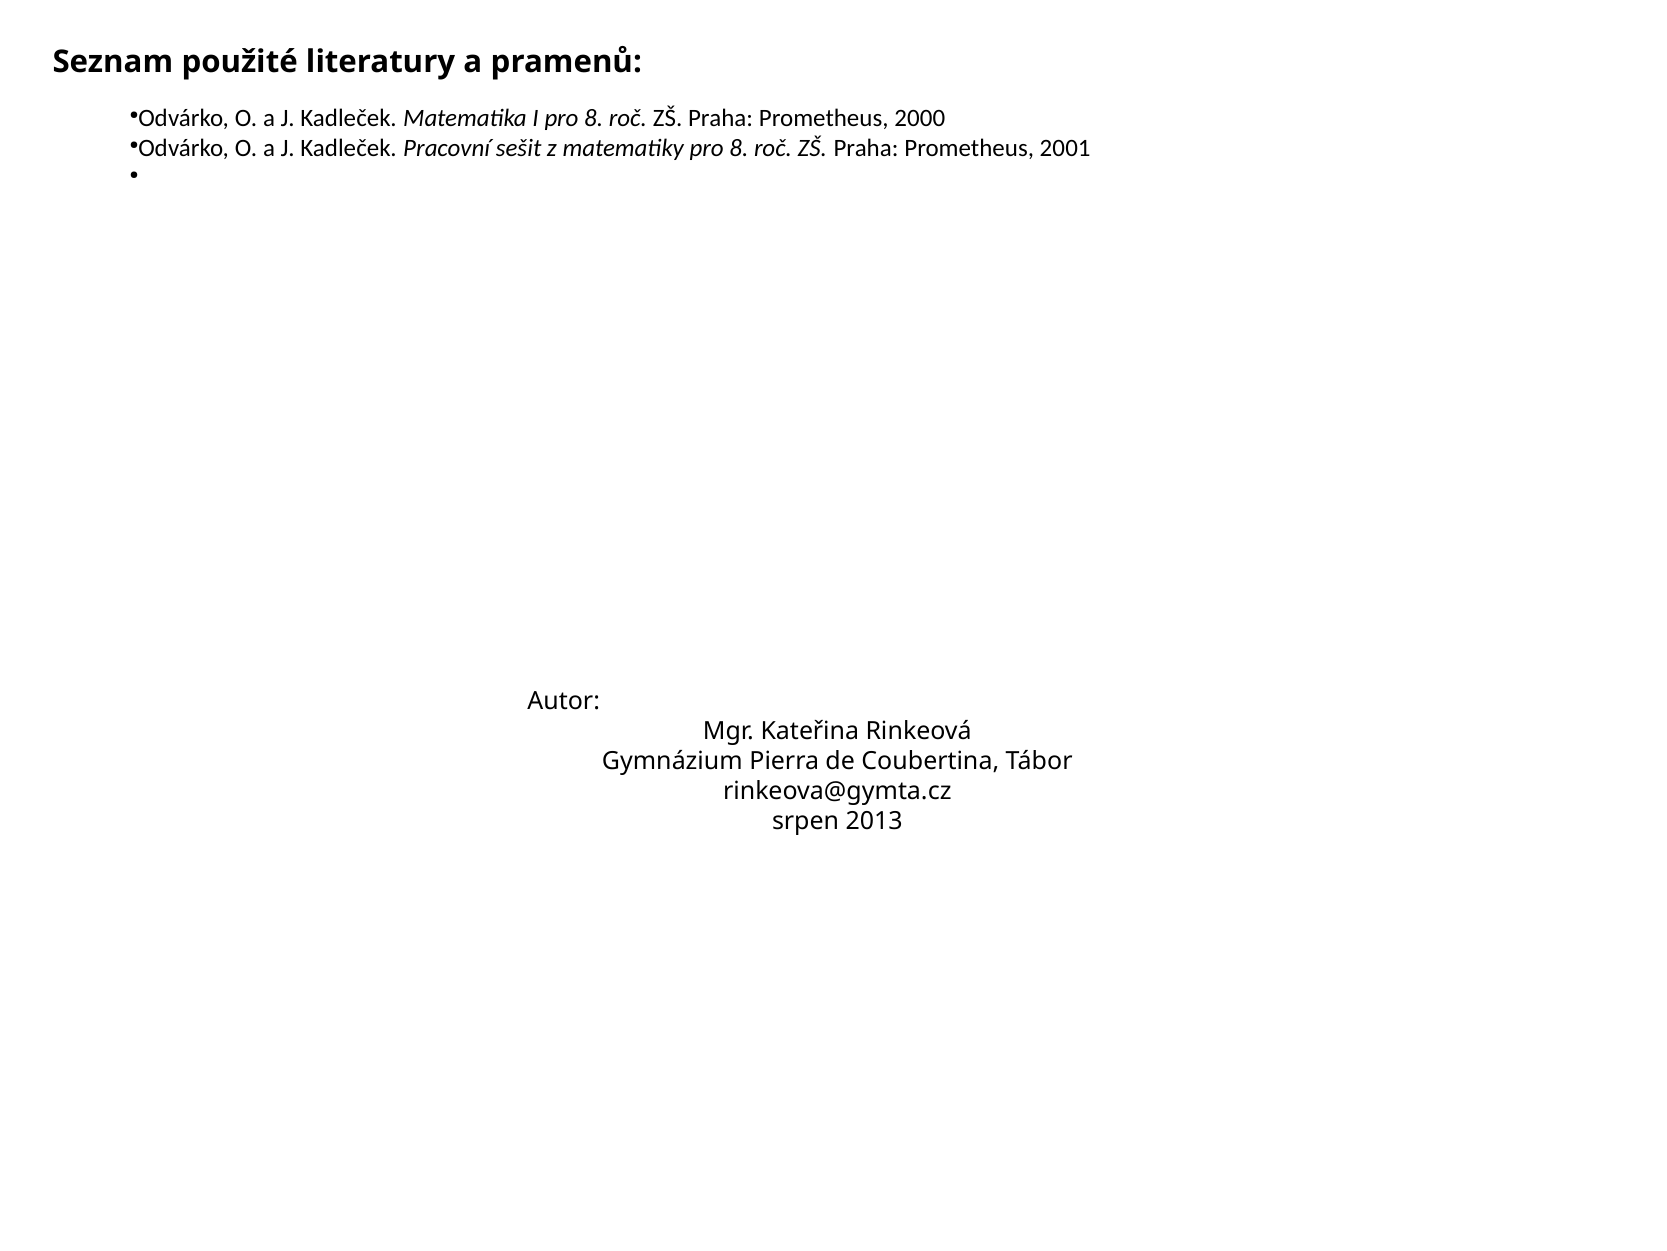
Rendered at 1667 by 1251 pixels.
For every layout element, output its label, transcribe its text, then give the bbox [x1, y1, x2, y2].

text_box Seznam použité literatury a pramenů: [37, 33, 846, 86]
text_box Odvárko, O. a J. Kadleček. Matematika I pro 8. roč. ZŠ. Praha: Prometheus, 2000 Odvárko, O. a J. Kadleček. Pracovní sešit z matematiky pro 8. roč. ZŠ. Praha: Prometheus, 2001 [114, 93, 1424, 229]
text_box Autor: Mgr. Kateřina Rinkeová Gymnázium Pierra de Coubertina, Tábor rinkeova@gymta.cz srpen 2013 [512, 677, 1163, 842]
